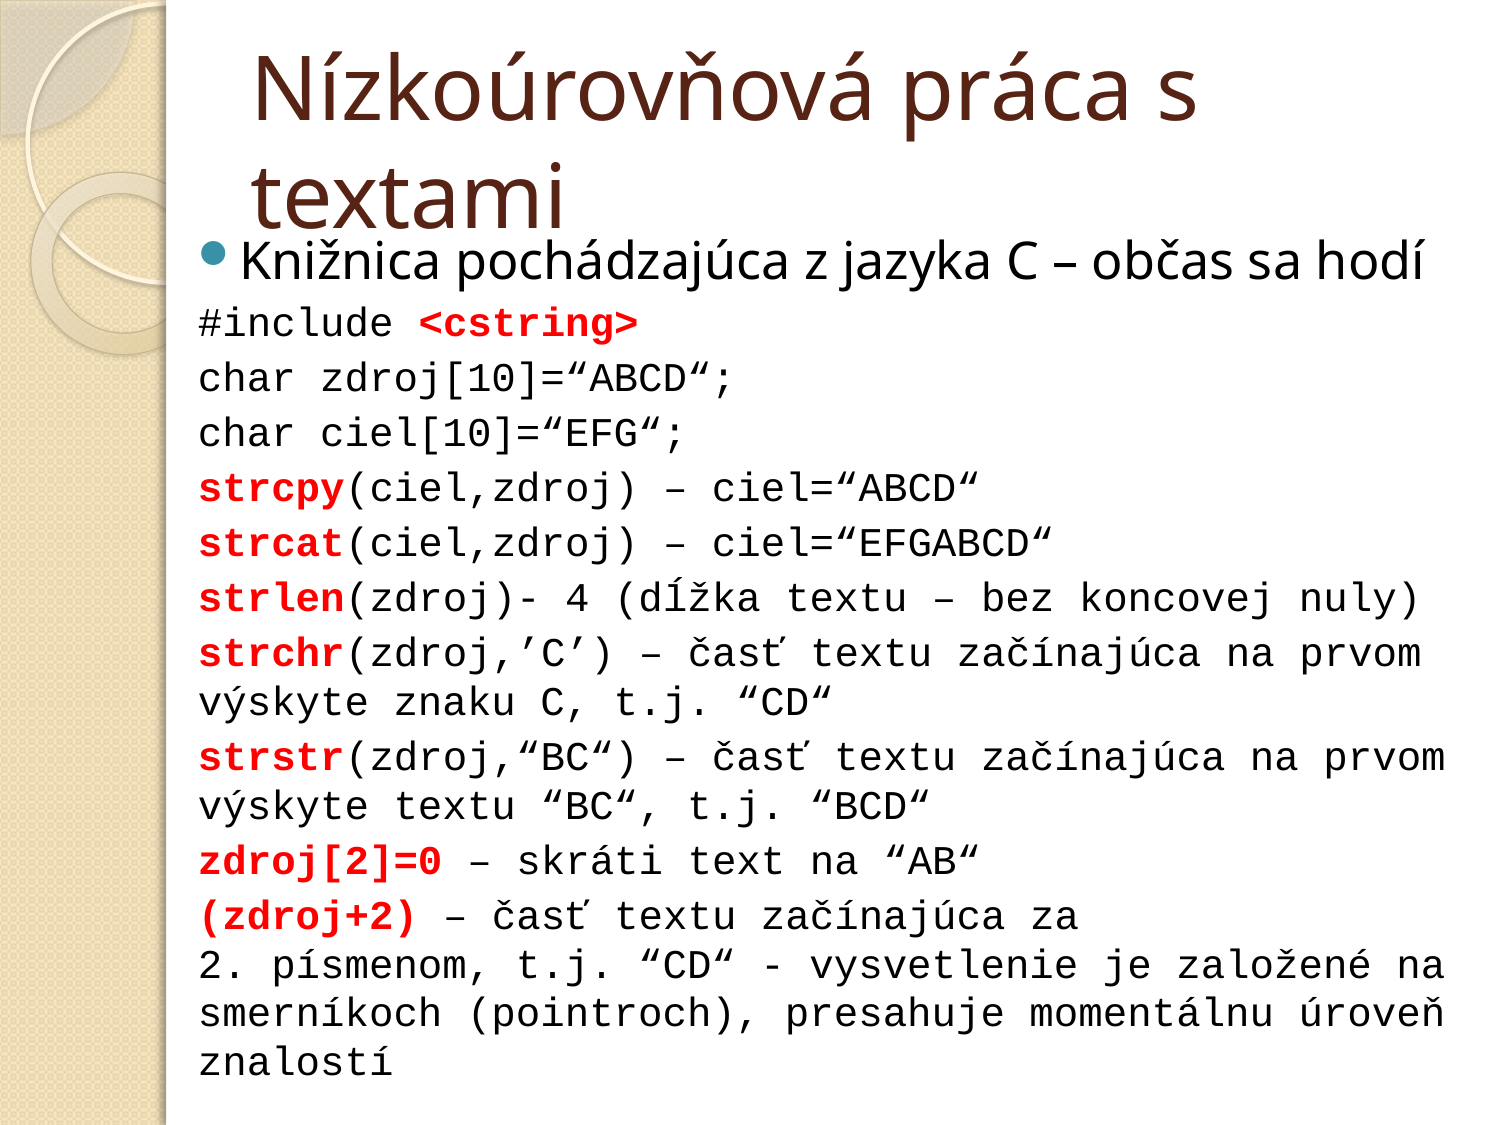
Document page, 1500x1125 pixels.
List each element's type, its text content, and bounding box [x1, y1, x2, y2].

list Knižnica pochádzajúca z jazyka C – občas sa hodí #include <cstring> char zdroj[10]=“ABCD“; char ciel[10]=“EFG“; strcpy(ciel,zdroj) – ciel=“ABCD“ strcat(ciel,zdroj) – ciel=“EFGABCD“ strlen(zdroj)- 4 (dĺžka textu – bez koncovej nuly) strchr(zdroj,’C’) – časť textu začínajúca na prvom výskyte znaku C, t.j. “CD“ strstr(zdroj,“BC“) – časť textu začínajúca na prvom výskyte textu “BC“, t.j. “BCD“ zdroj[2]=0 – skráti text na “AB“ (zdroj+2) – časť textu začínajúca za 2. písmenom, t.j. “CD“ - vysvetlenie je založené na smerníkoch (pointroch), presahuje momentálnu úroveň znalostí [171, 219, 1466, 1125]
title Nízkoúrovňová práca s textami [235, 45, 1466, 219]
